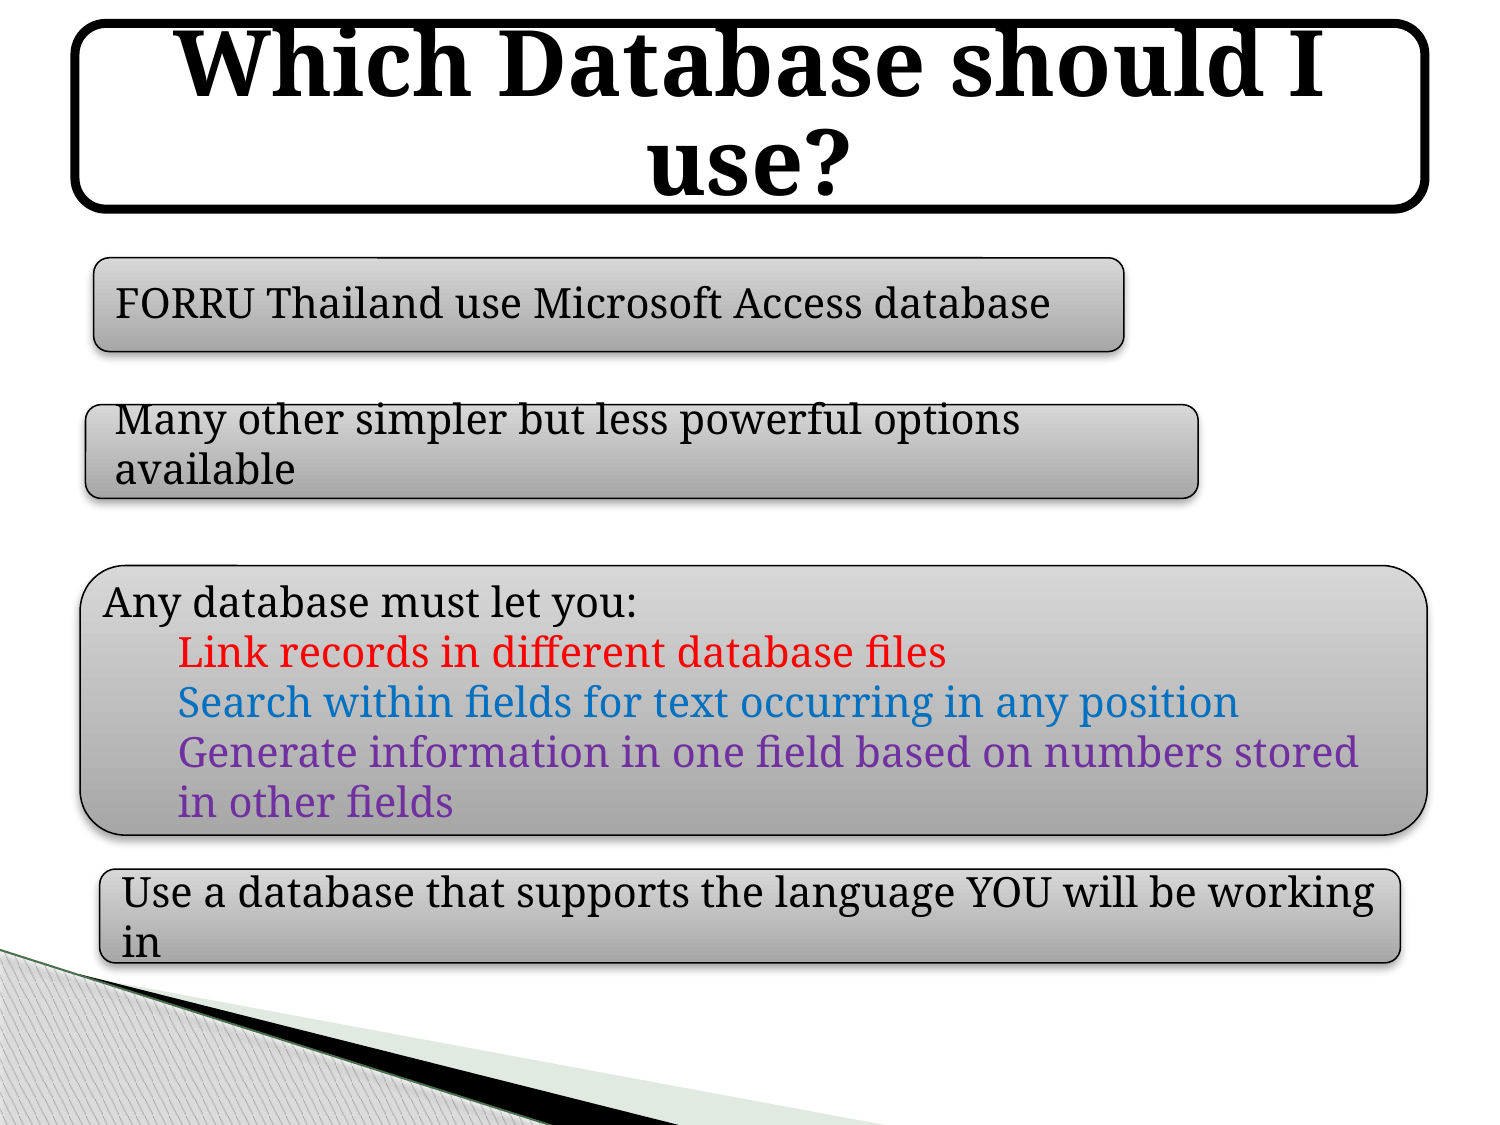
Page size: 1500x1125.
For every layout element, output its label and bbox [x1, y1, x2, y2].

text_box [85, 399, 1199, 499]
text_box [93, 257, 1126, 352]
text_box [99, 868, 1401, 964]
text_box [74, 23, 1426, 210]
text_box [79, 565, 1428, 836]
